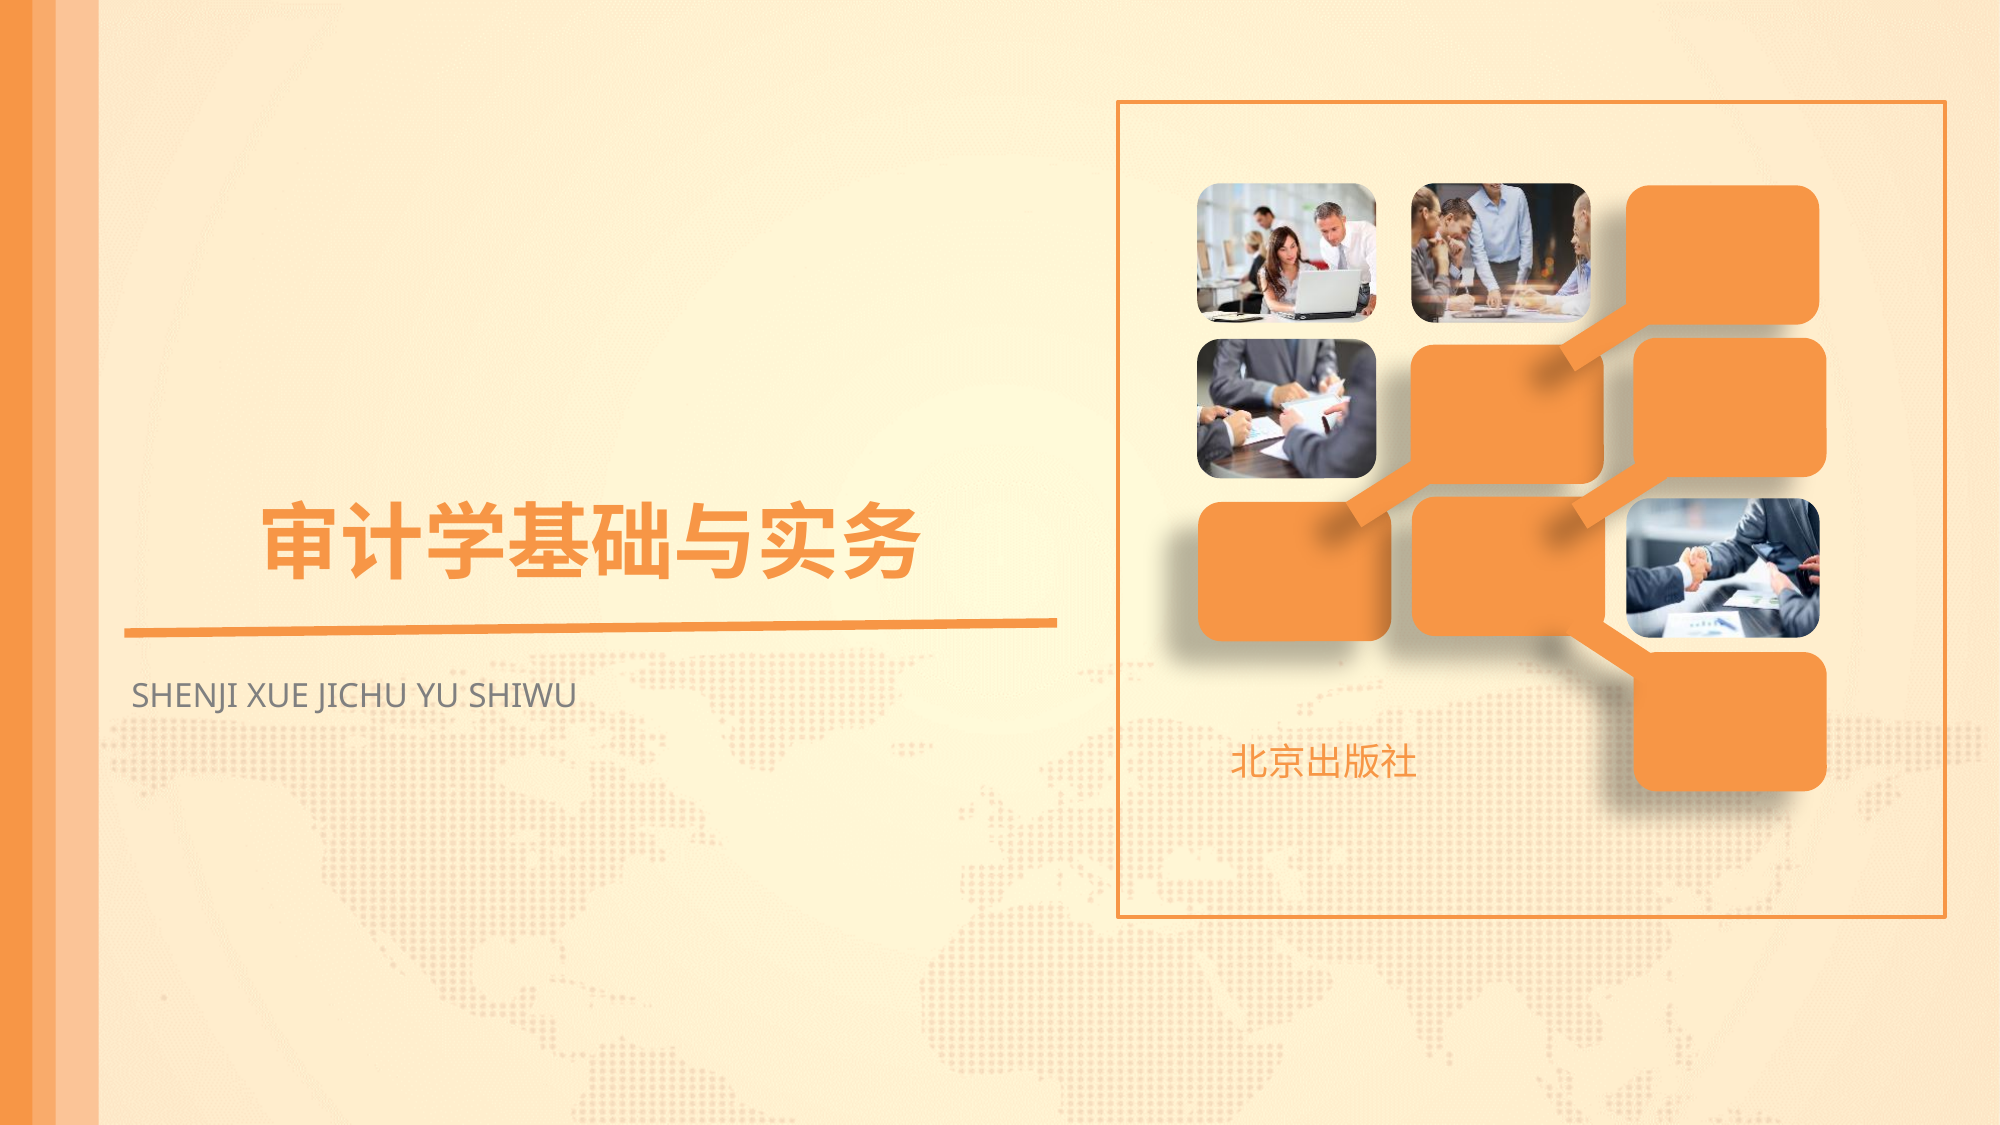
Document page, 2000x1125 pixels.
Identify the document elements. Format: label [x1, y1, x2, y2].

text_box [124, 622, 1058, 634]
text_box [1411, 337, 1827, 792]
text_box [1197, 185, 1820, 642]
picture [0, 0, 2000, 1125]
